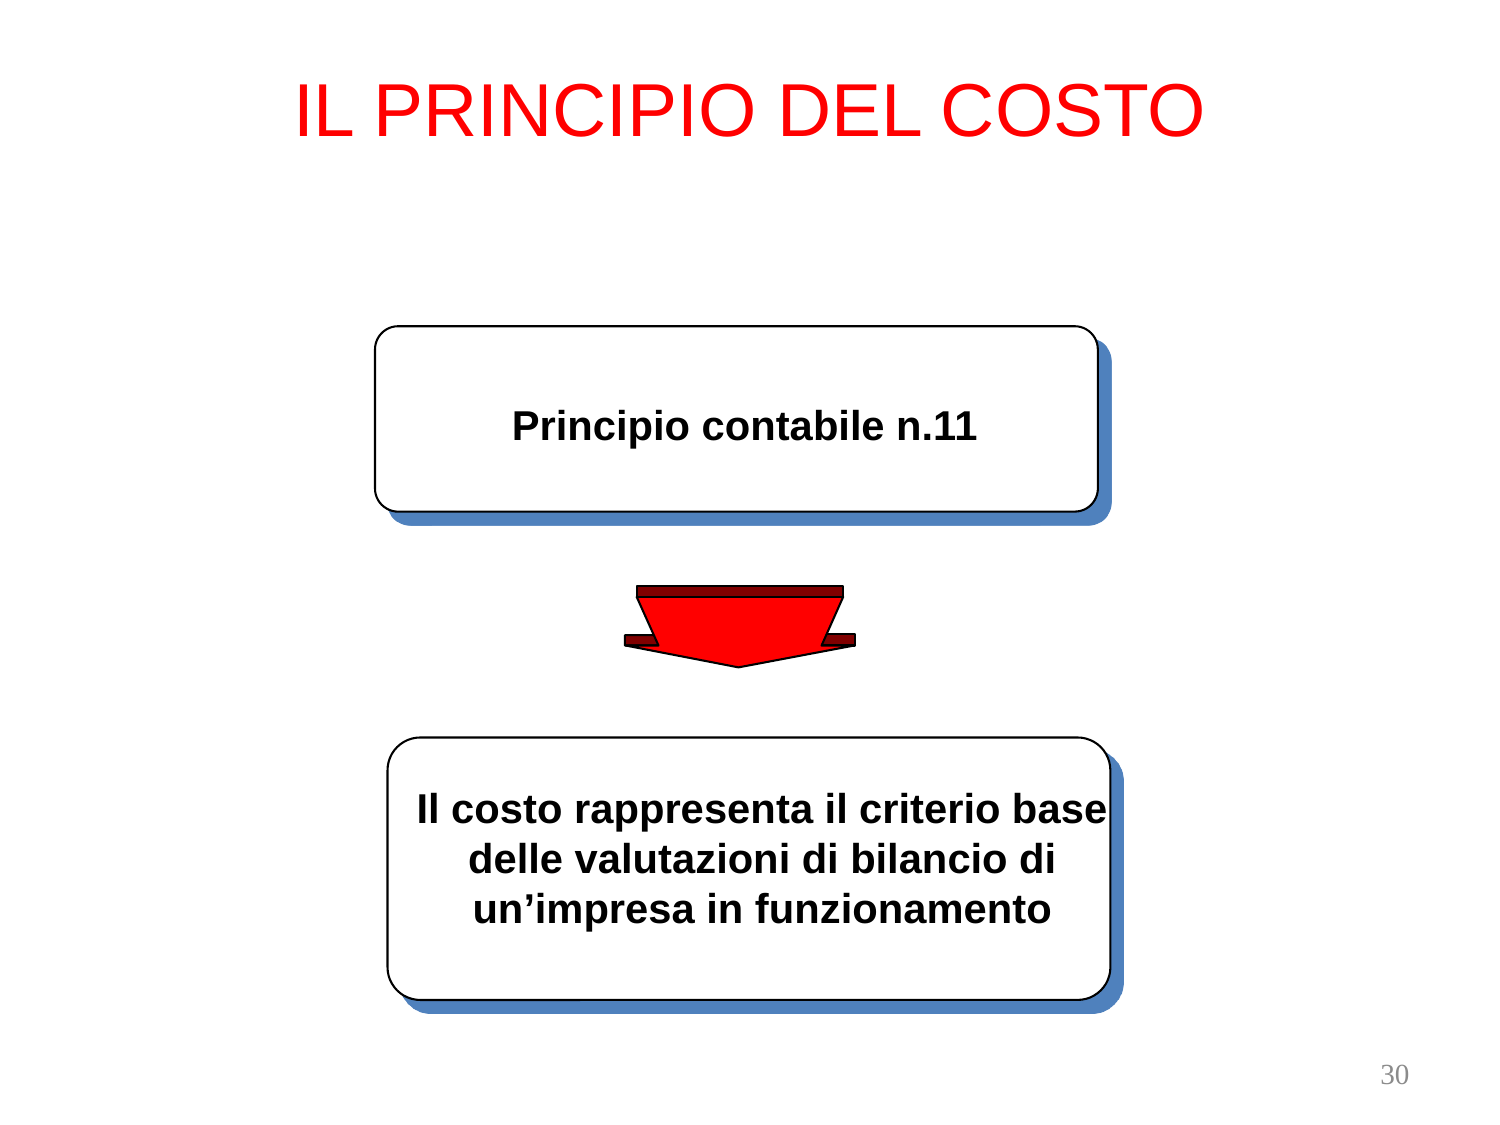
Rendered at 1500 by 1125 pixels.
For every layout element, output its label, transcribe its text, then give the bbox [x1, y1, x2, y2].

text_box Il costo rappresenta il criterio base delle valutazioni di bilancio di un’impresa in funzionamento [395, 774, 1129, 1030]
slide_number 30 [1074, 1042, 1425, 1103]
text_box IL PRINCIPIO DEL COSTO [0, 64, 1500, 160]
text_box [374, 325, 1099, 512]
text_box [624, 585, 856, 668]
text_box [387, 737, 1111, 988]
